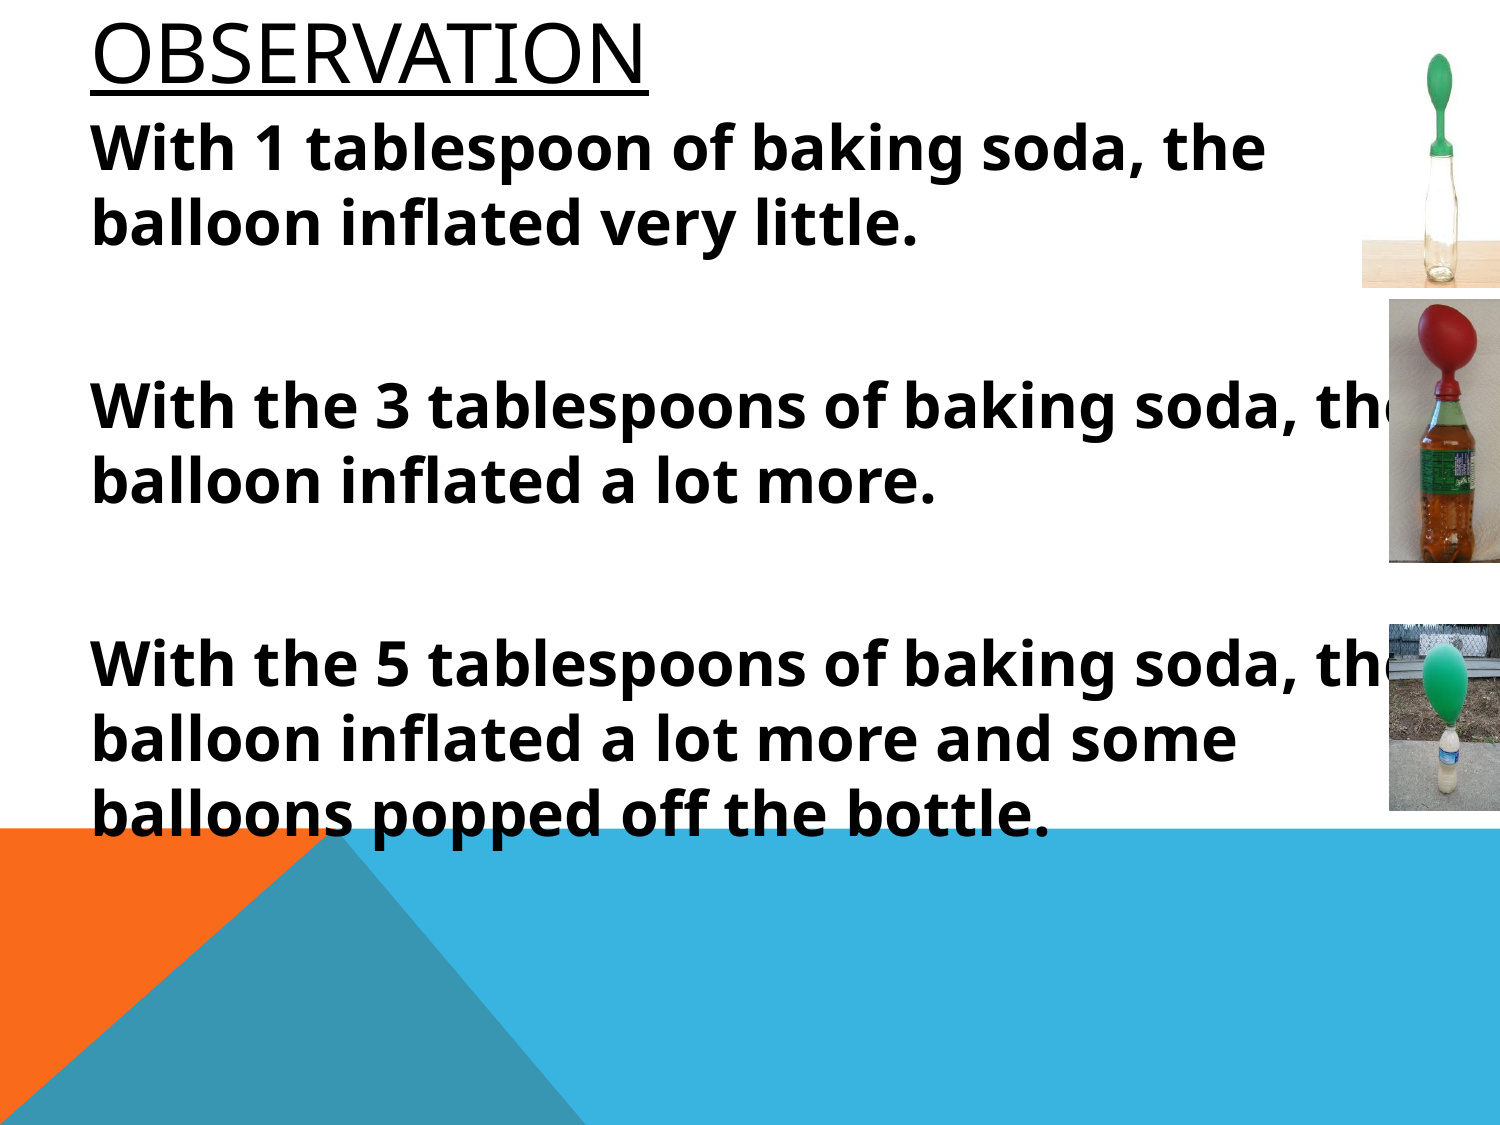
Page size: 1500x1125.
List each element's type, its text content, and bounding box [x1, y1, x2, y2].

picture [1389, 624, 1500, 811]
picture [1362, 49, 1500, 288]
title Observation [75, 5, 1309, 96]
list With 1 tablespoon of baking soda, the balloon inflated very little. With the 3 tablespoons of baking soda, the balloon inflated a lot more. With the 5 tablespoons of baking soda, the balloon inflated a lot more and some balloons popped off the bottle. [75, 99, 1438, 857]
picture [1389, 299, 1500, 563]
